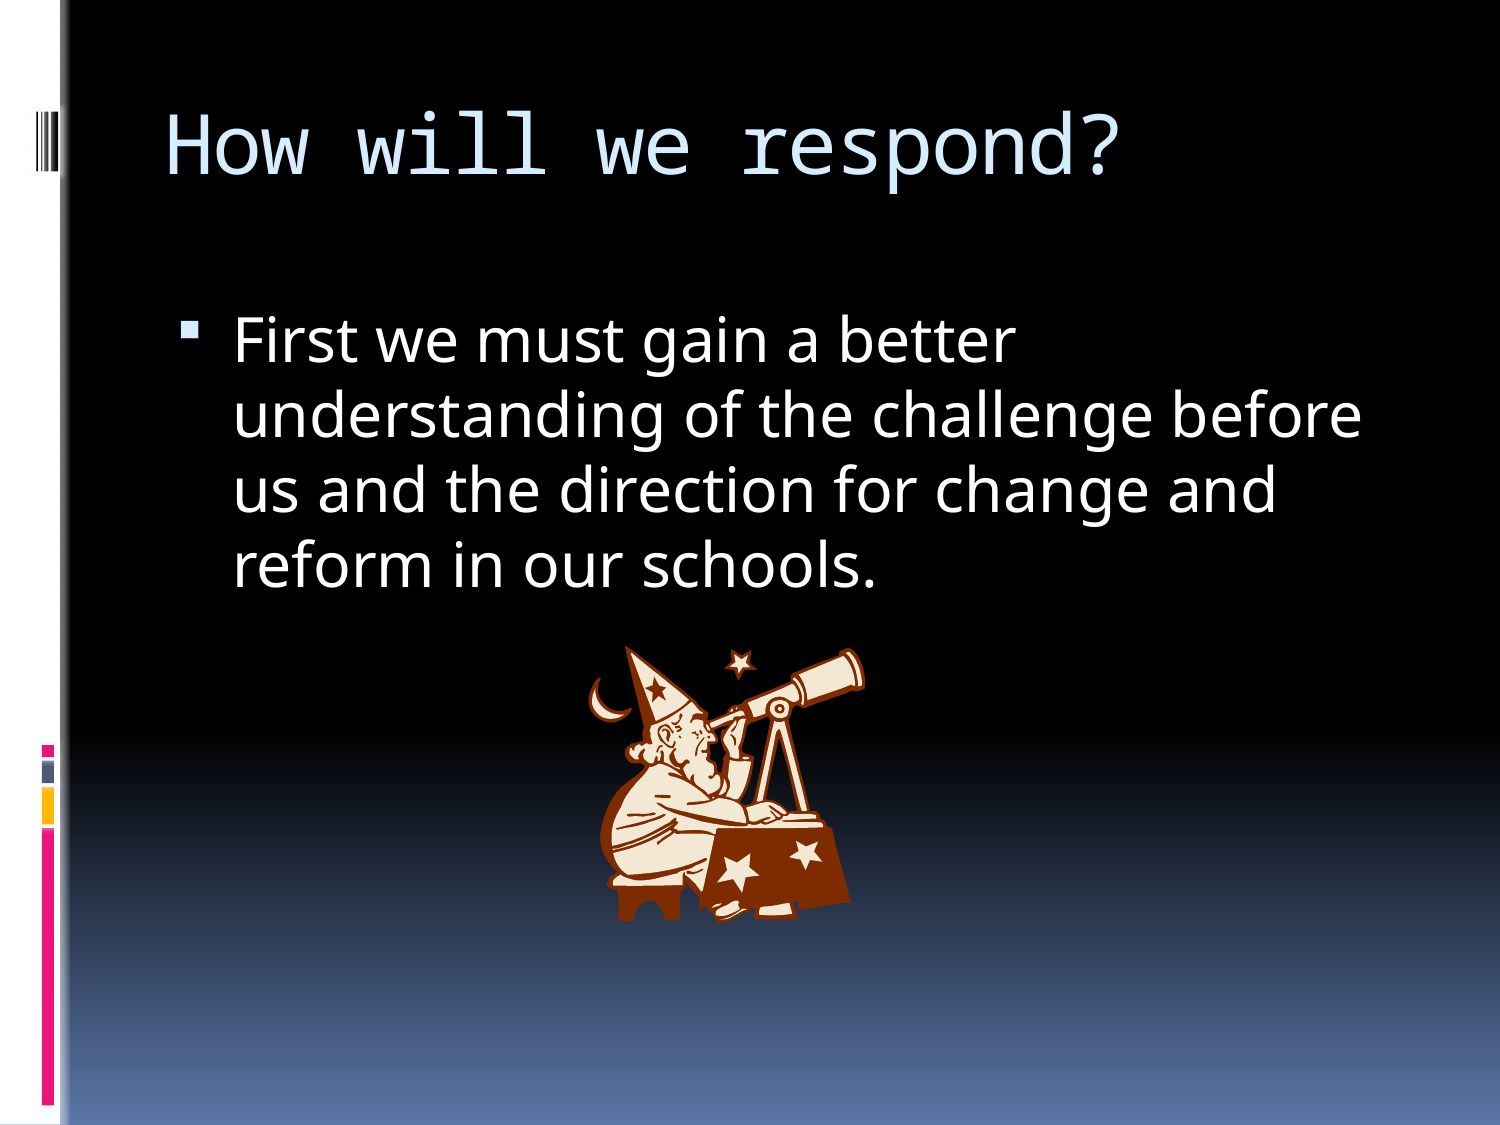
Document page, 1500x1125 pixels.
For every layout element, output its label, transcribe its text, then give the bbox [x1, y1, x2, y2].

picture [585, 643, 868, 927]
list First we must gain a better understanding of the challenge before us and the direction for change and reform in our schools. [150, 292, 1425, 1043]
title How will we respond? [150, 83, 1425, 234]
